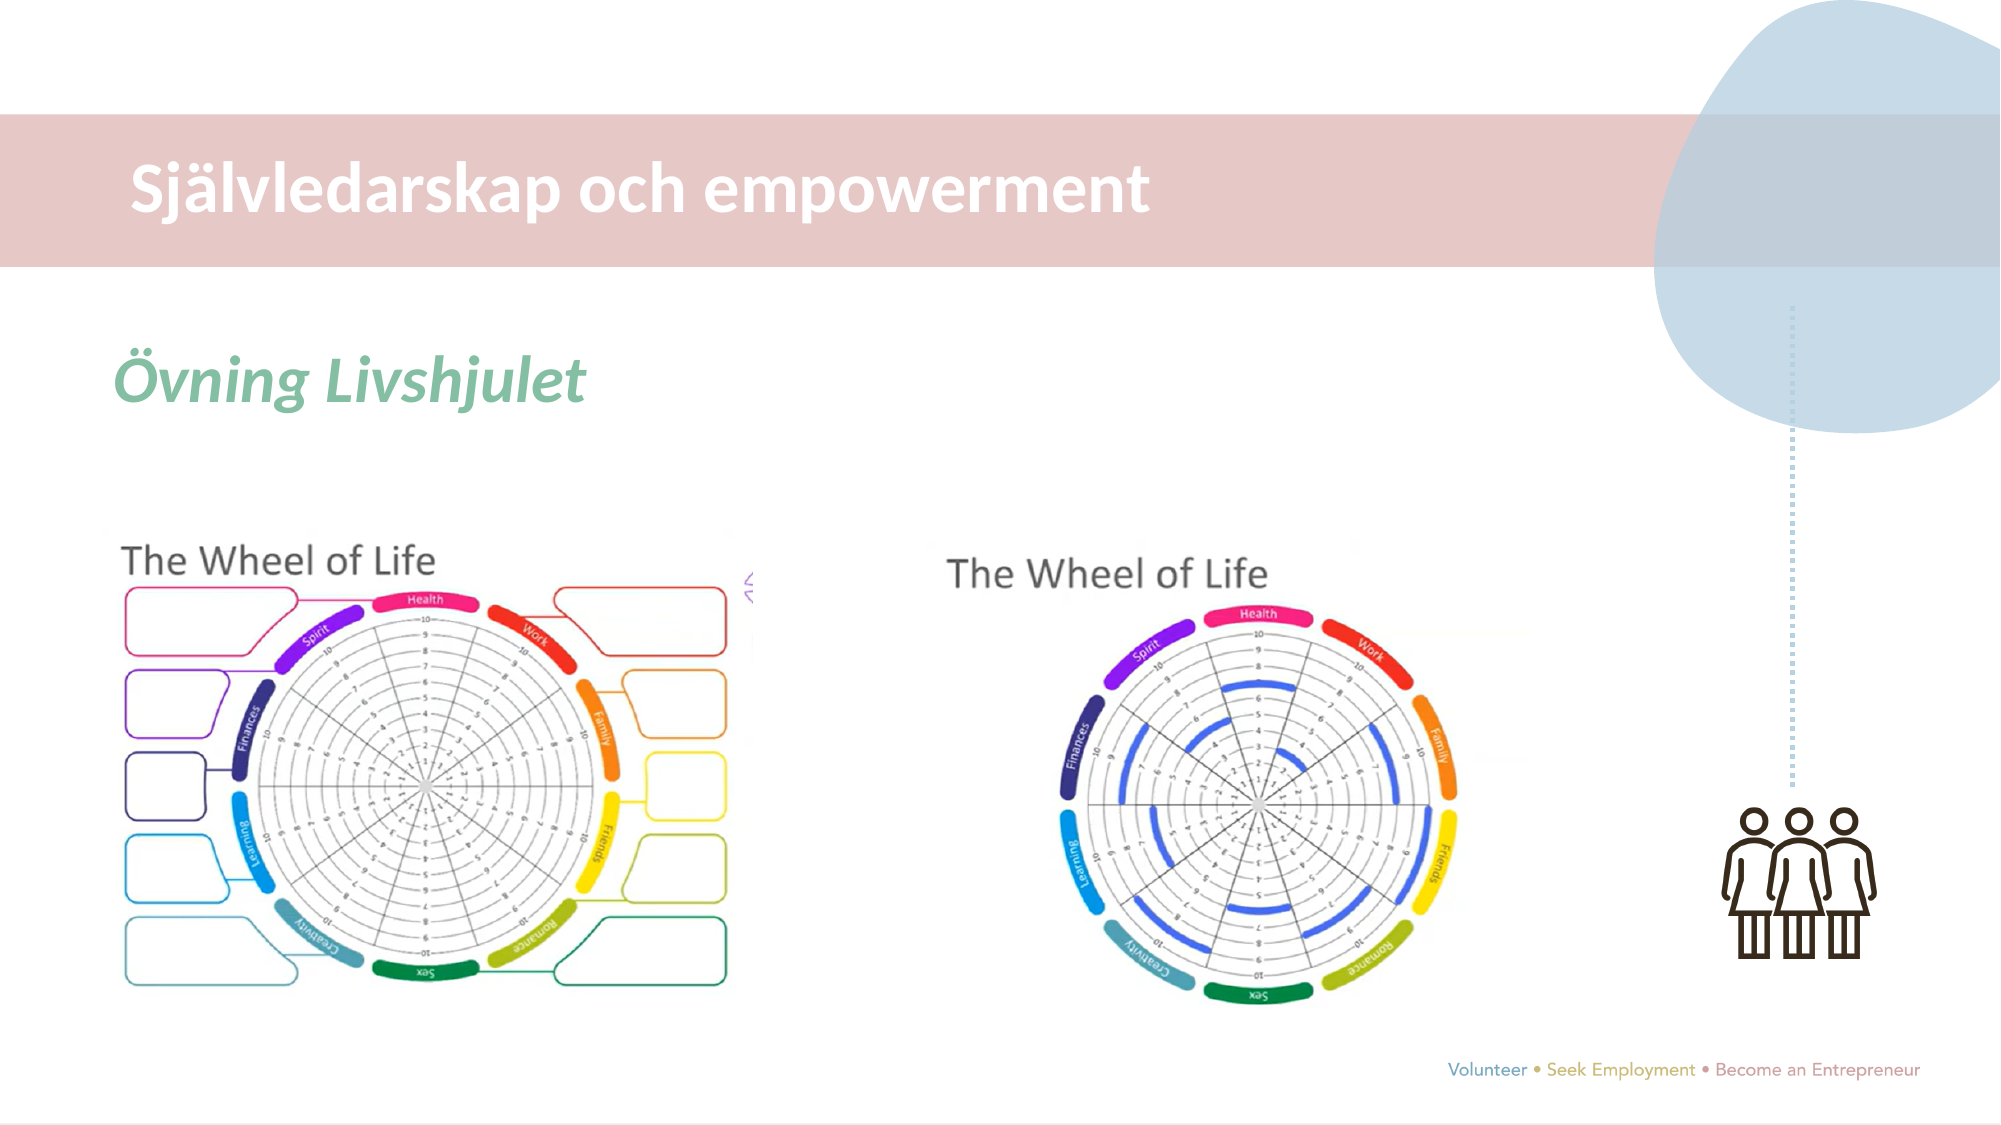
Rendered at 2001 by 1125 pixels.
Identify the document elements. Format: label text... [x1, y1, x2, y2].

text_box Självledarskap och empowerment [99, 147, 1312, 290]
text_box Övning Livshjulet [98, 350, 1428, 975]
picture [923, 526, 1530, 1009]
picture [1418, 1046, 1971, 1103]
picture [71, 513, 753, 1013]
text_box [1653, 0, 2000, 434]
picture [1709, 793, 1889, 973]
text_box [0, 113, 1699, 268]
